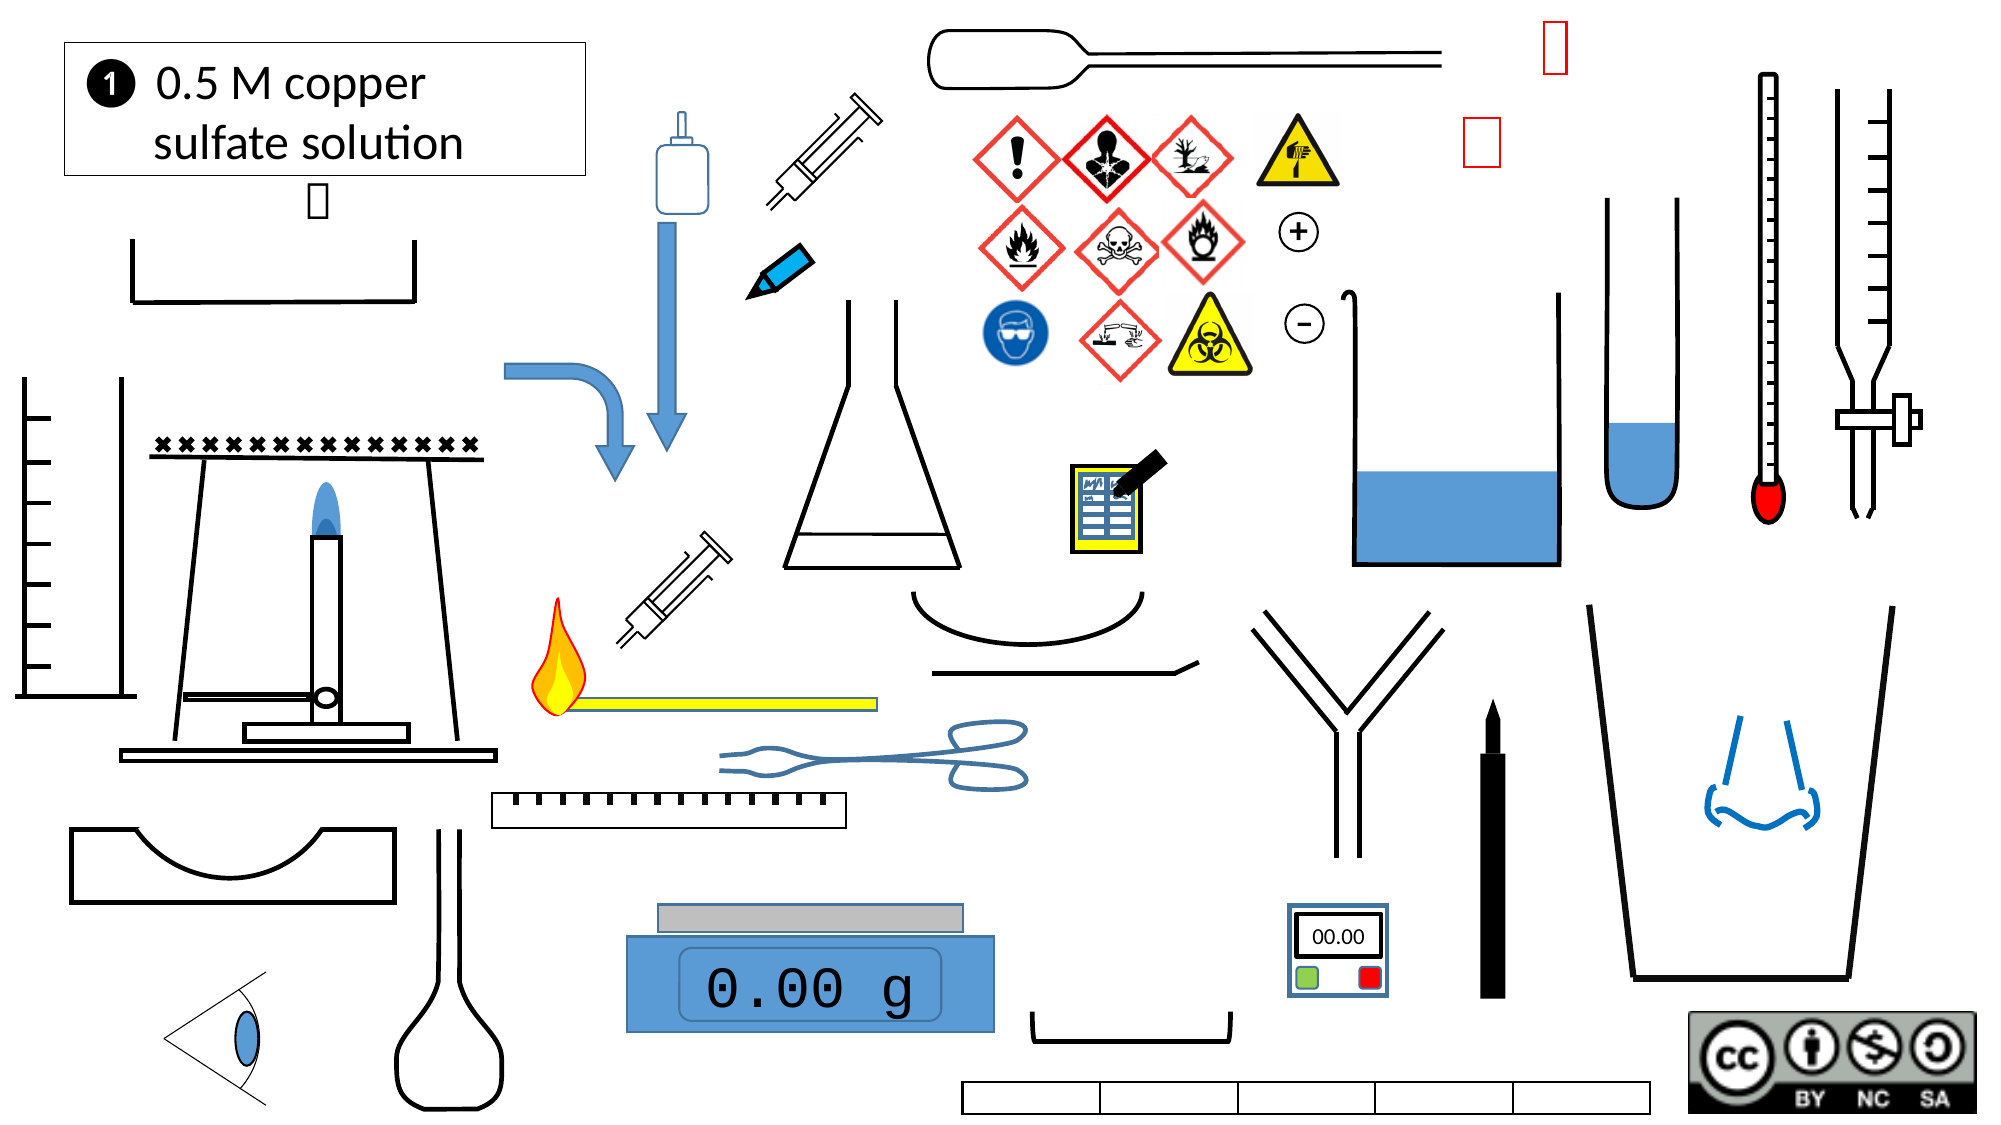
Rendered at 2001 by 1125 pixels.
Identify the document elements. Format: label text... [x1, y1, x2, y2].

picture [1687, 1011, 1977, 1114]
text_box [71, 697, 395, 903]
text_box [1031, 1011, 1232, 1043]
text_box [767, 239, 789, 311]
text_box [1342, 291, 1560, 565]
text_box ❶ 0.5 M copper sulfate solution  [64, 42, 586, 176]
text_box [1289, 905, 1388, 996]
text_box [1543, 21, 1568, 75]
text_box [1480, 698, 1506, 999]
picture [972, 113, 1247, 296]
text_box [1252, 610, 1444, 858]
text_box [784, 300, 960, 569]
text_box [648, 525, 689, 668]
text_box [492, 792, 847, 829]
text_box [646, 221, 688, 453]
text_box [1280, 290, 1328, 351]
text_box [1753, 74, 1784, 523]
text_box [626, 904, 994, 1033]
text_box [395, 829, 503, 1111]
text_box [120, 432, 496, 762]
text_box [132, 239, 415, 303]
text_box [962, 1081, 1651, 1114]
text_box [503, 362, 636, 483]
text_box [656, 112, 709, 214]
text_box [1463, 117, 1501, 168]
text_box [931, 662, 1199, 675]
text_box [798, 86, 839, 229]
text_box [1589, 604, 1893, 979]
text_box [1837, 89, 1921, 519]
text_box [532, 598, 878, 716]
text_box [1072, 466, 1169, 553]
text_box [1605, 197, 1679, 509]
picture [1077, 290, 1254, 385]
picture [978, 297, 1057, 368]
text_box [15, 377, 137, 697]
text_box [927, 29, 1442, 90]
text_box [719, 734, 1027, 784]
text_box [1707, 715, 1818, 829]
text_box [120, 969, 266, 1116]
text_box [912, 591, 1143, 646]
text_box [1274, 198, 1322, 260]
picture [1253, 111, 1343, 189]
